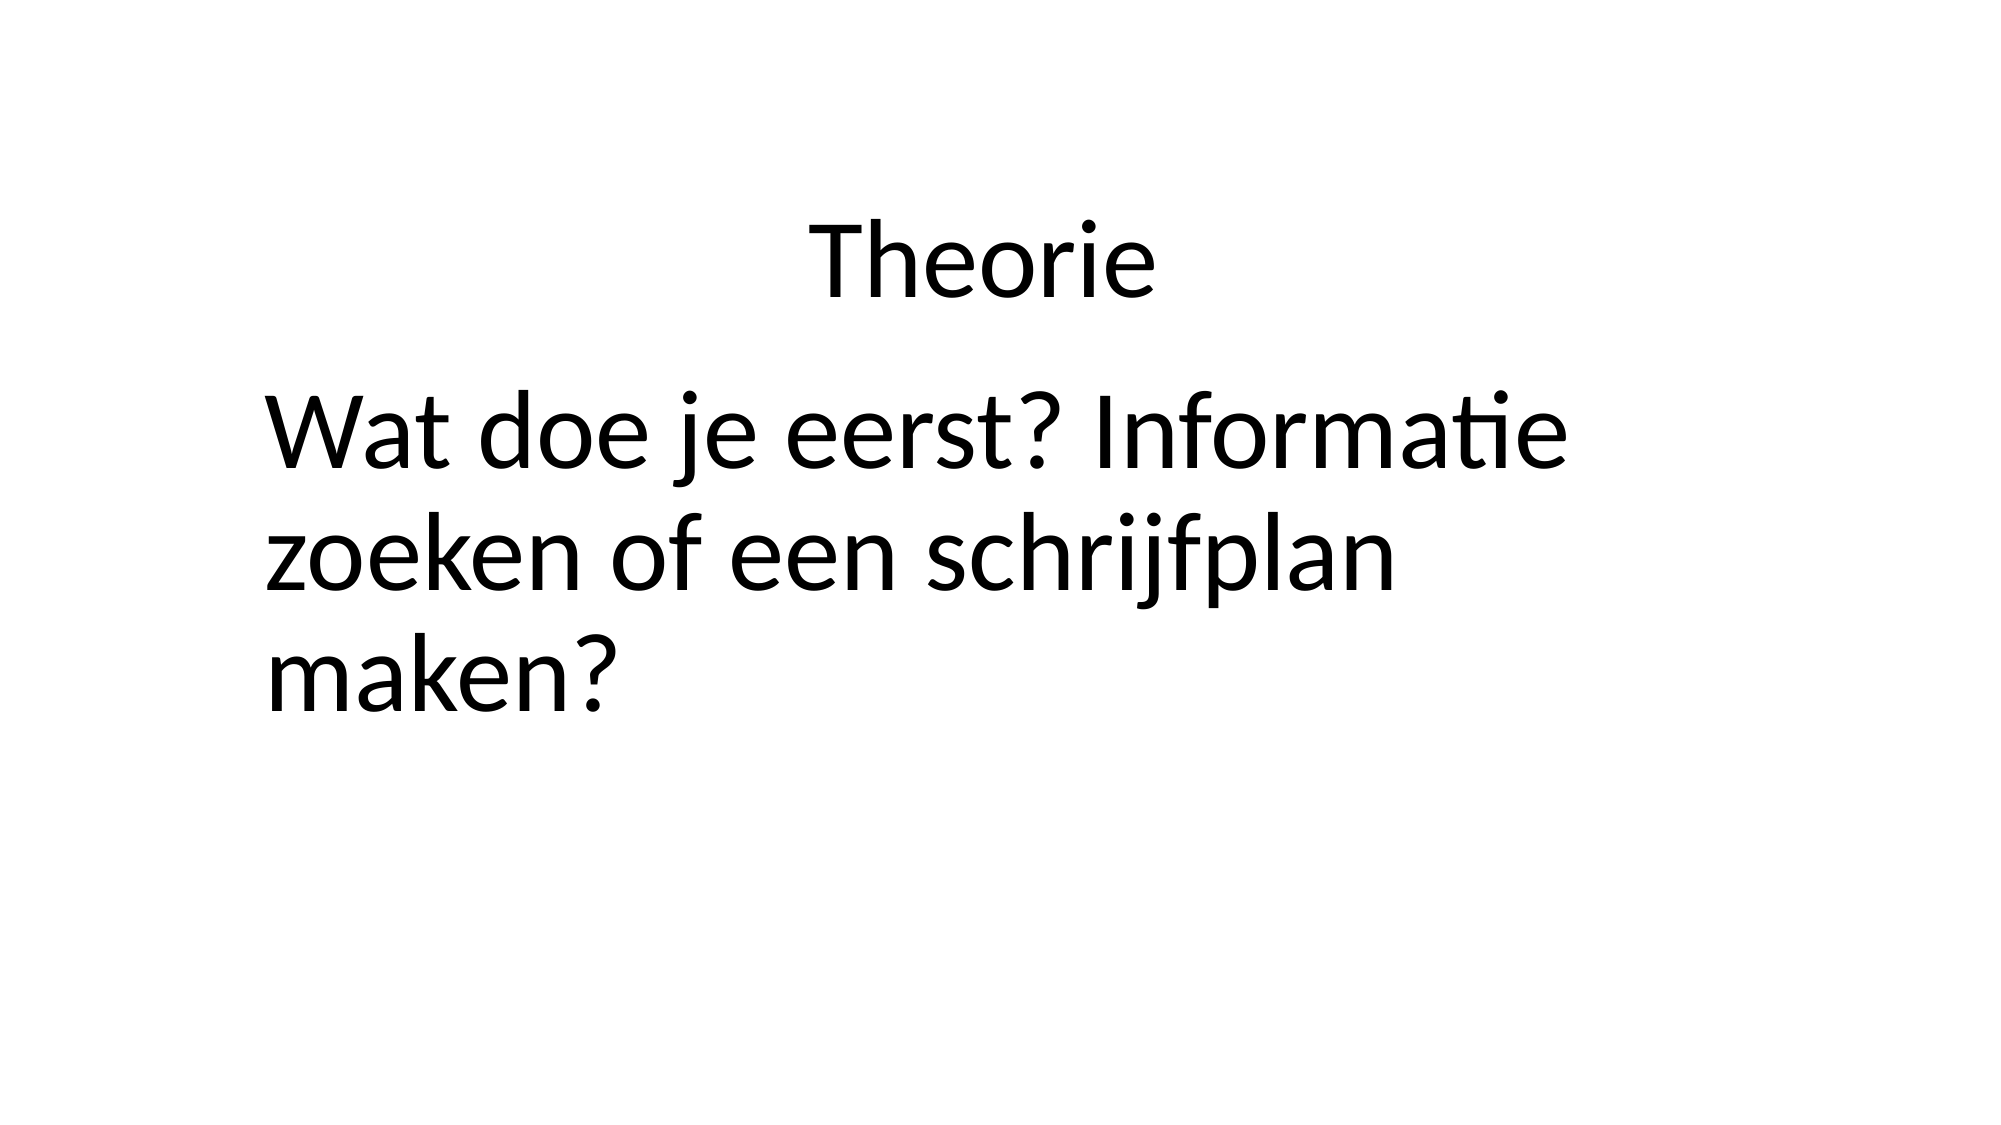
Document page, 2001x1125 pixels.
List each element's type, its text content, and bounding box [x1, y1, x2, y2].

title Theorie [249, 184, 1769, 330]
subtitle Wat doe je eerst? Informatie zoeken of een schrijfplan maken? [249, 364, 1782, 863]
